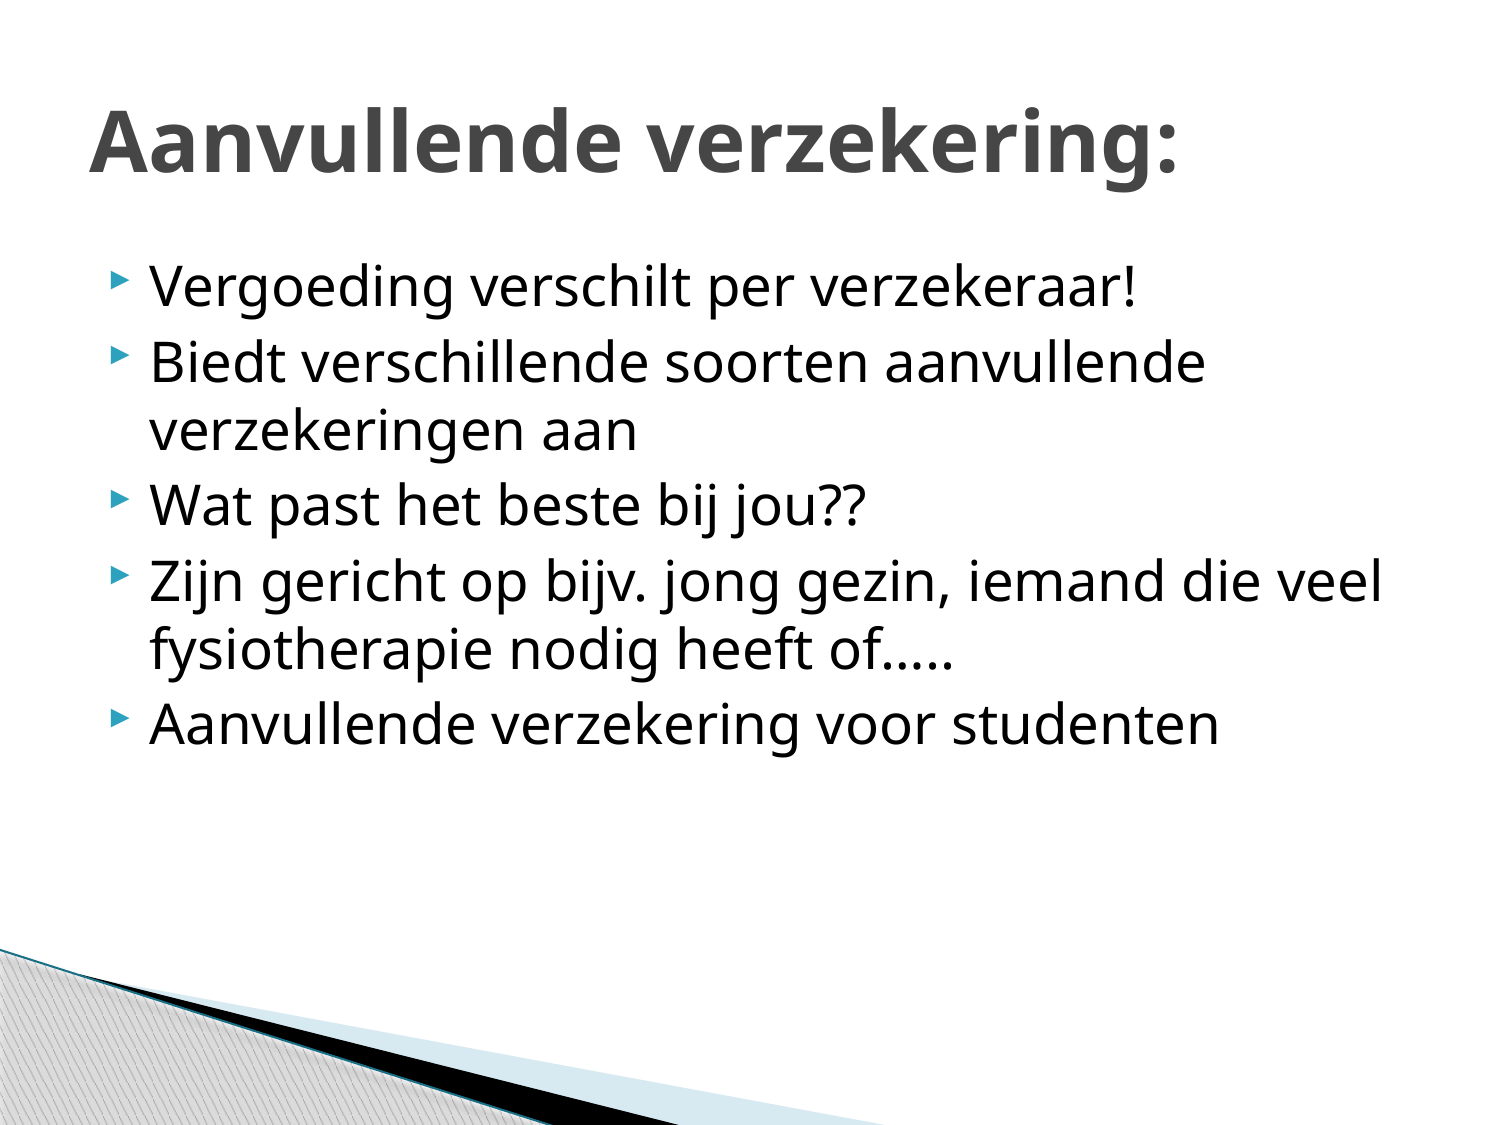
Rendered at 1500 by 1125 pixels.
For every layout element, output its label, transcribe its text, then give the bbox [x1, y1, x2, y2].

title Aanvullende verzekering: [75, 45, 1425, 233]
list Vergoeding verschilt per verzekeraar! Biedt verschillende soorten aanvullende verzekeringen aan Wat past het beste bij jou?? Zijn gericht op bijv. jong gezin, iemand die veel fysiotherapie nodig heeft of….. Aanvullende verzekering voor studenten [75, 243, 1425, 986]
